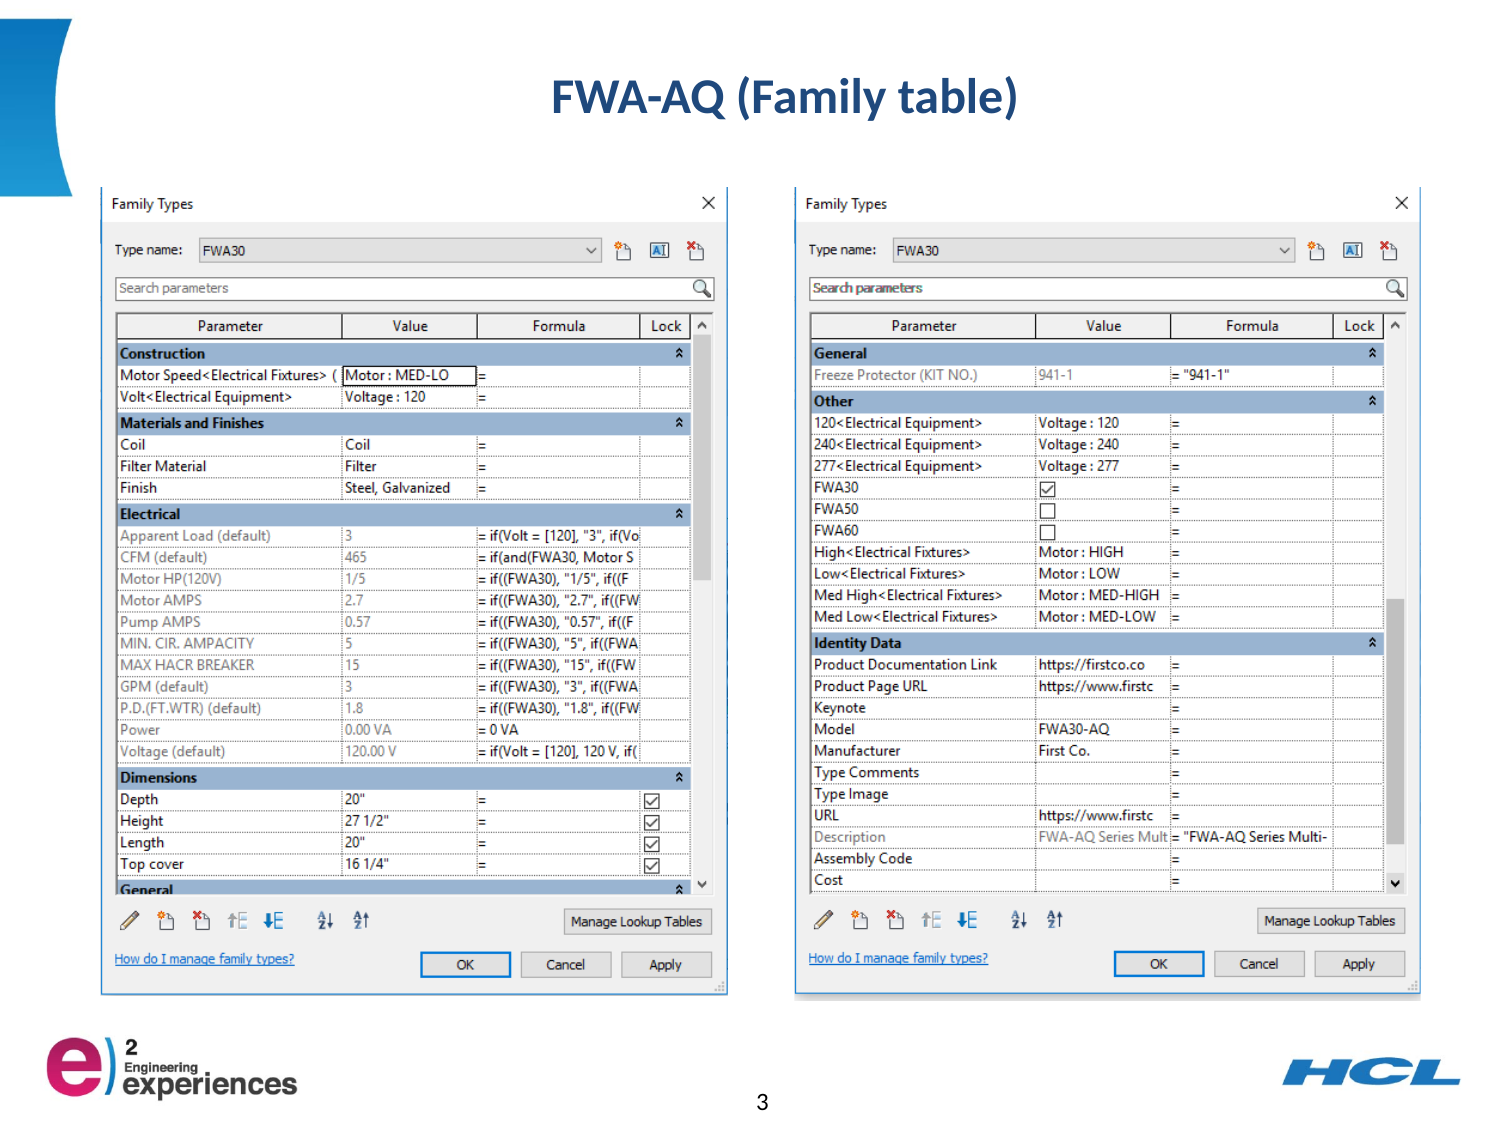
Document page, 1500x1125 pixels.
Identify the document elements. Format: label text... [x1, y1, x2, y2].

picture [0, 0, 1500, 1125]
title FWA-AQ (Family table) [70, 0, 1500, 188]
